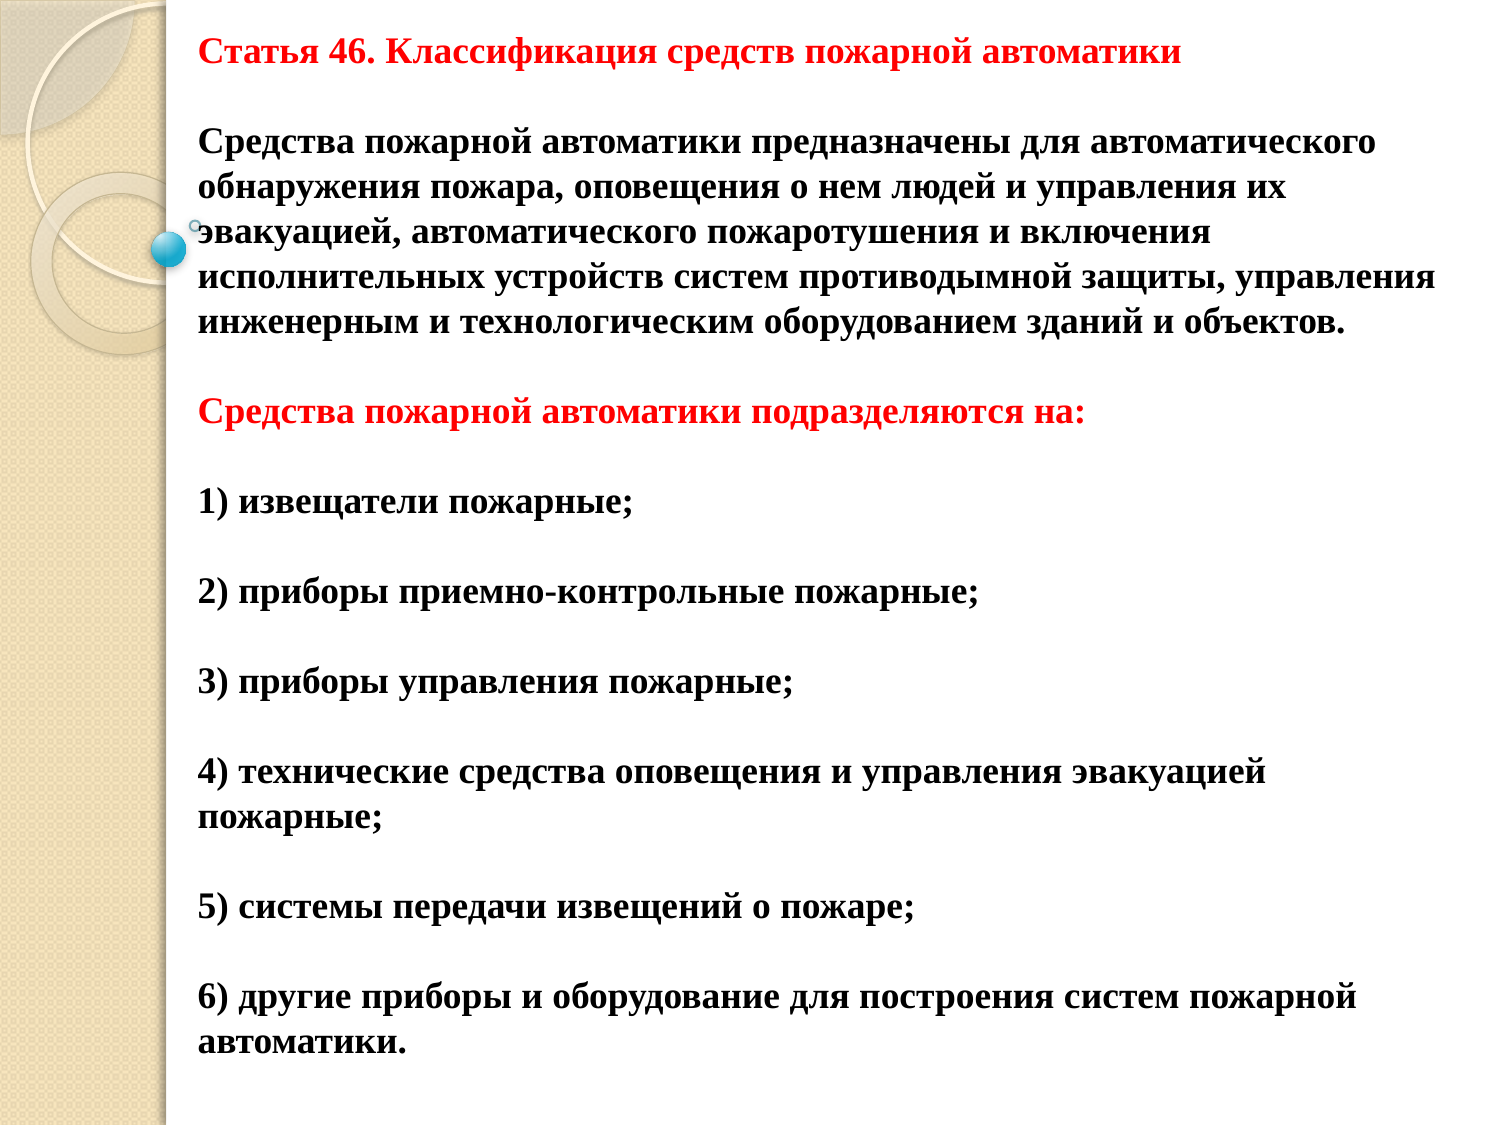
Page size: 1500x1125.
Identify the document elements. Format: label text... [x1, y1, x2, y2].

text_box Статья 46. Классификация средств пожарной автоматики Средства пожарной автоматики предназначены для автоматического обнаружения пожара, оповещения о нем людей и управления их эвакуацией, автоматического пожаротушения и включения исполнительных устройств систем противодымной защиты, управления инженерным и технологическим оборудованием зданий и объектов. Средства пожарной автоматики подразделяются на: 1) извещатели пожарные; 2) приборы приемно-контрольные пожарные; 3) приборы управления пожарные; 4) технические средства оповещения и управления эвакуацией пожарные; 5) системы передачи извещений о пожаре; 6) другие приборы и оборудование для построения систем пожарной автоматики. [182, 19, 1471, 1114]
